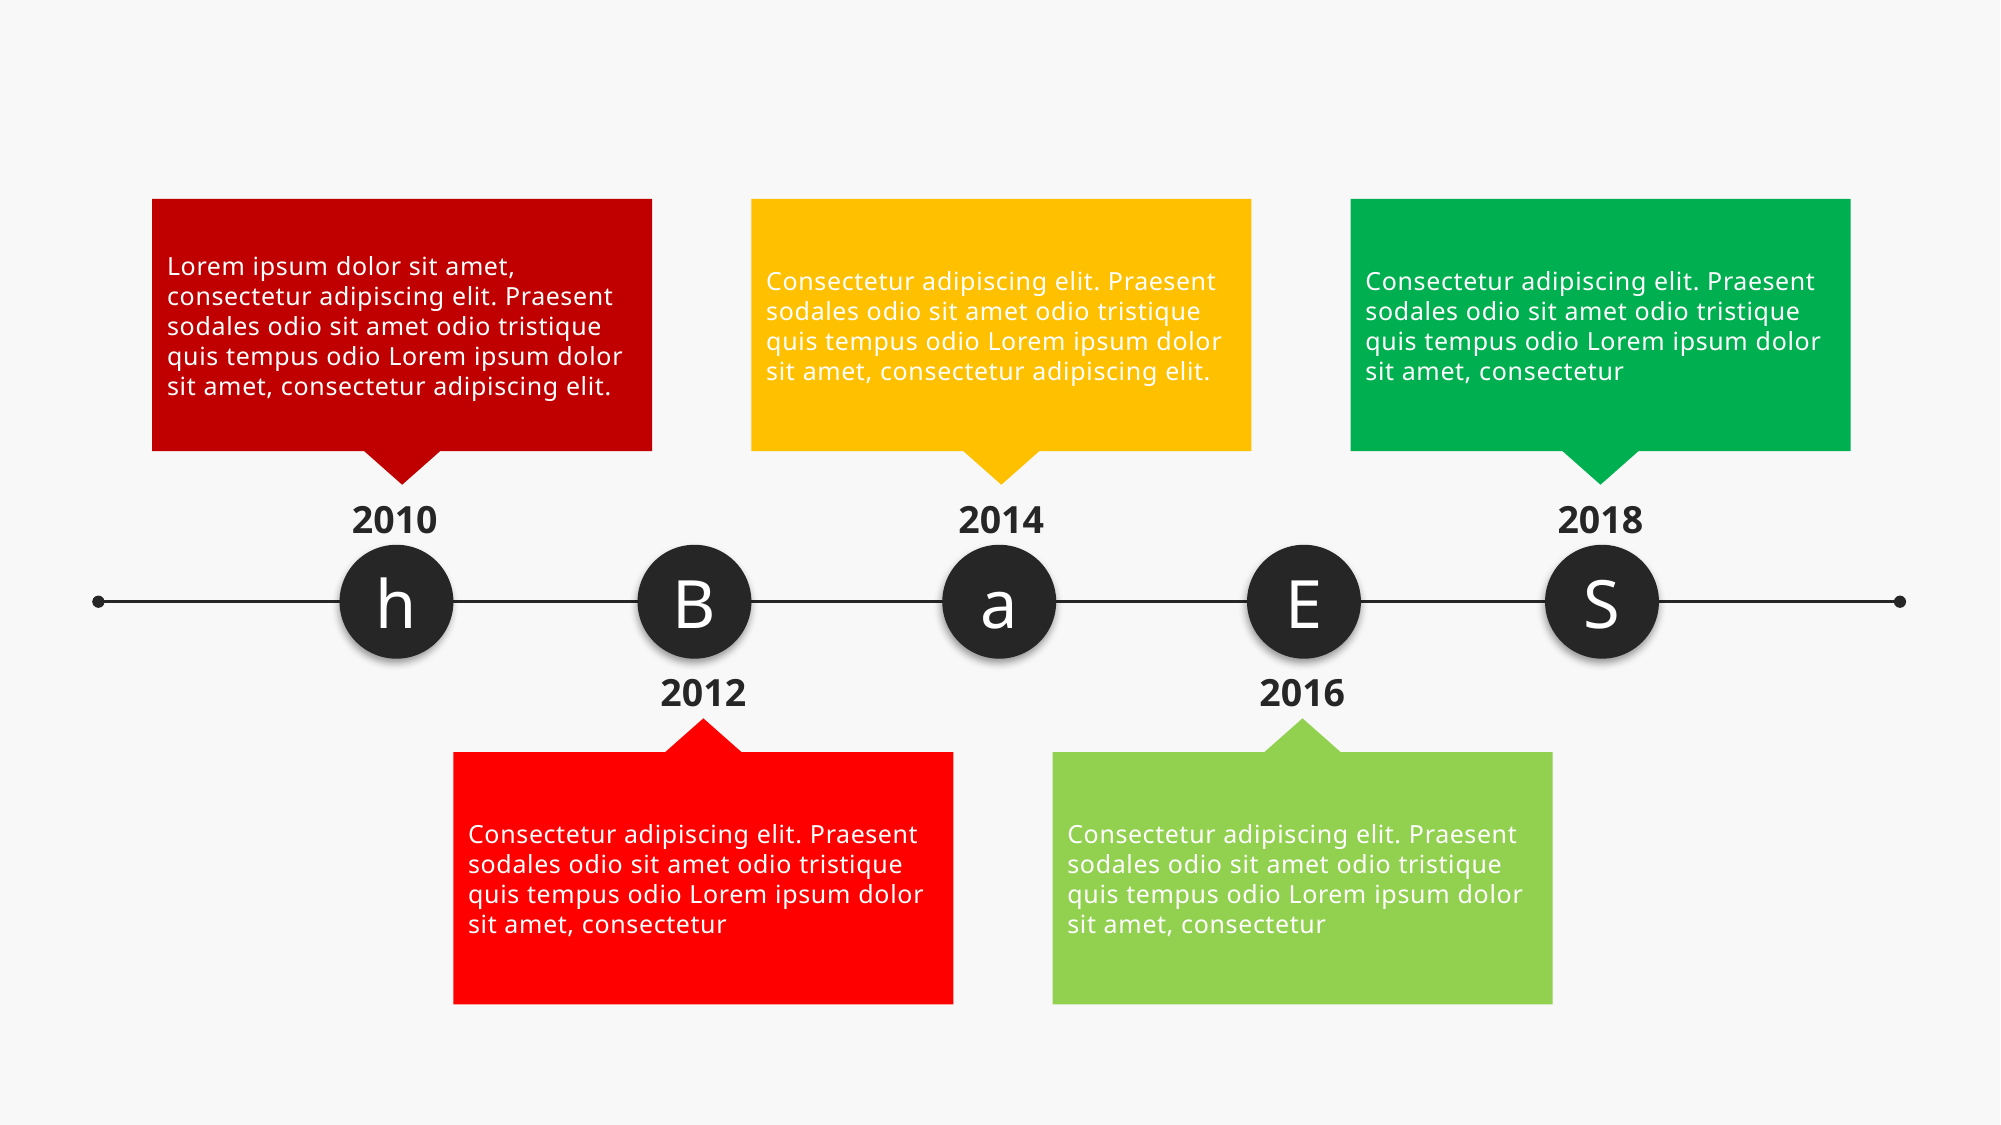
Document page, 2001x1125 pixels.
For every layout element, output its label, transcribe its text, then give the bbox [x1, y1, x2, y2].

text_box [453, 718, 954, 1005]
text_box 2014 [943, 488, 1060, 548]
text_box E [1245, 602, 1362, 660]
text_box S [1544, 548, 1660, 601]
text_box B [636, 602, 753, 660]
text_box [1052, 718, 1553, 1005]
text_box 2016 [1244, 662, 1360, 718]
text_box a [941, 548, 1058, 601]
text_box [152, 198, 653, 485]
text_box 2010 [337, 488, 453, 548]
text_box 2018 [1542, 488, 1659, 548]
text_box B [636, 543, 753, 601]
text_box 2012 [645, 662, 762, 718]
text_box h [338, 602, 455, 660]
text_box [1350, 198, 1851, 485]
text_box h [338, 548, 455, 601]
text_box S [1544, 602, 1661, 660]
text_box a [941, 602, 1058, 660]
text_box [751, 198, 1252, 485]
text_box E [1245, 543, 1362, 601]
